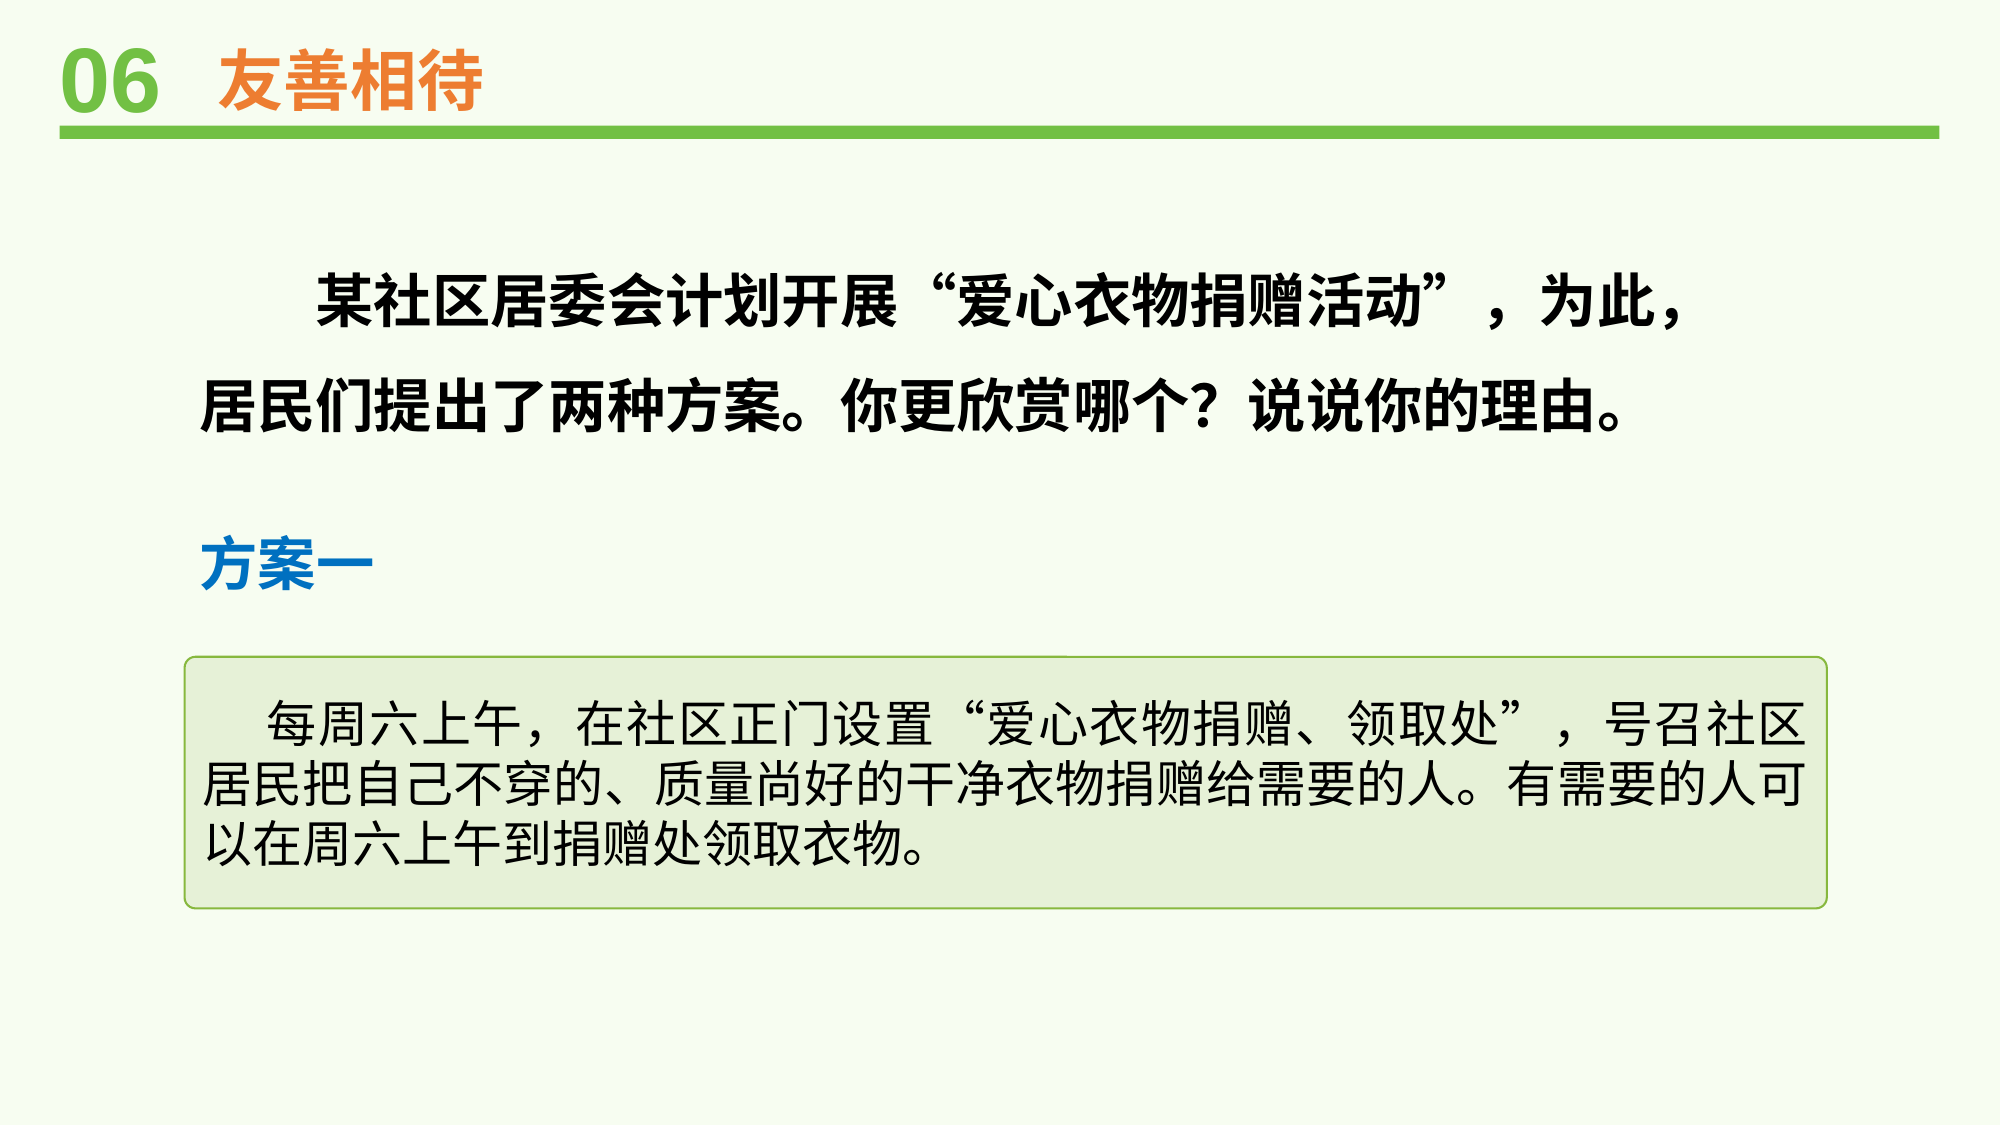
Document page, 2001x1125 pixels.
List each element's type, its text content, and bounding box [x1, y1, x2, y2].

text_box [59, 125, 1940, 140]
text_box 友善相待 [202, 31, 871, 127]
text_box 06 [59, 24, 161, 128]
text_box 方案一 [184, 519, 390, 605]
text_box 某社区居委会计划开展“爱心衣物捐赠活动”，为此，居民们提出了两种方案。你更欣赏哪个？说说你的理由。 [184, 222, 1771, 447]
text_box 每周六上午，在社区正门设置“爱心衣物捐赠、领取处”，号召社区居民把自己不穿的、质量尚好的干净衣物捐赠给需要的人。有需要的人可以在周六上午到捐赠处领取衣物。 [183, 655, 1828, 910]
